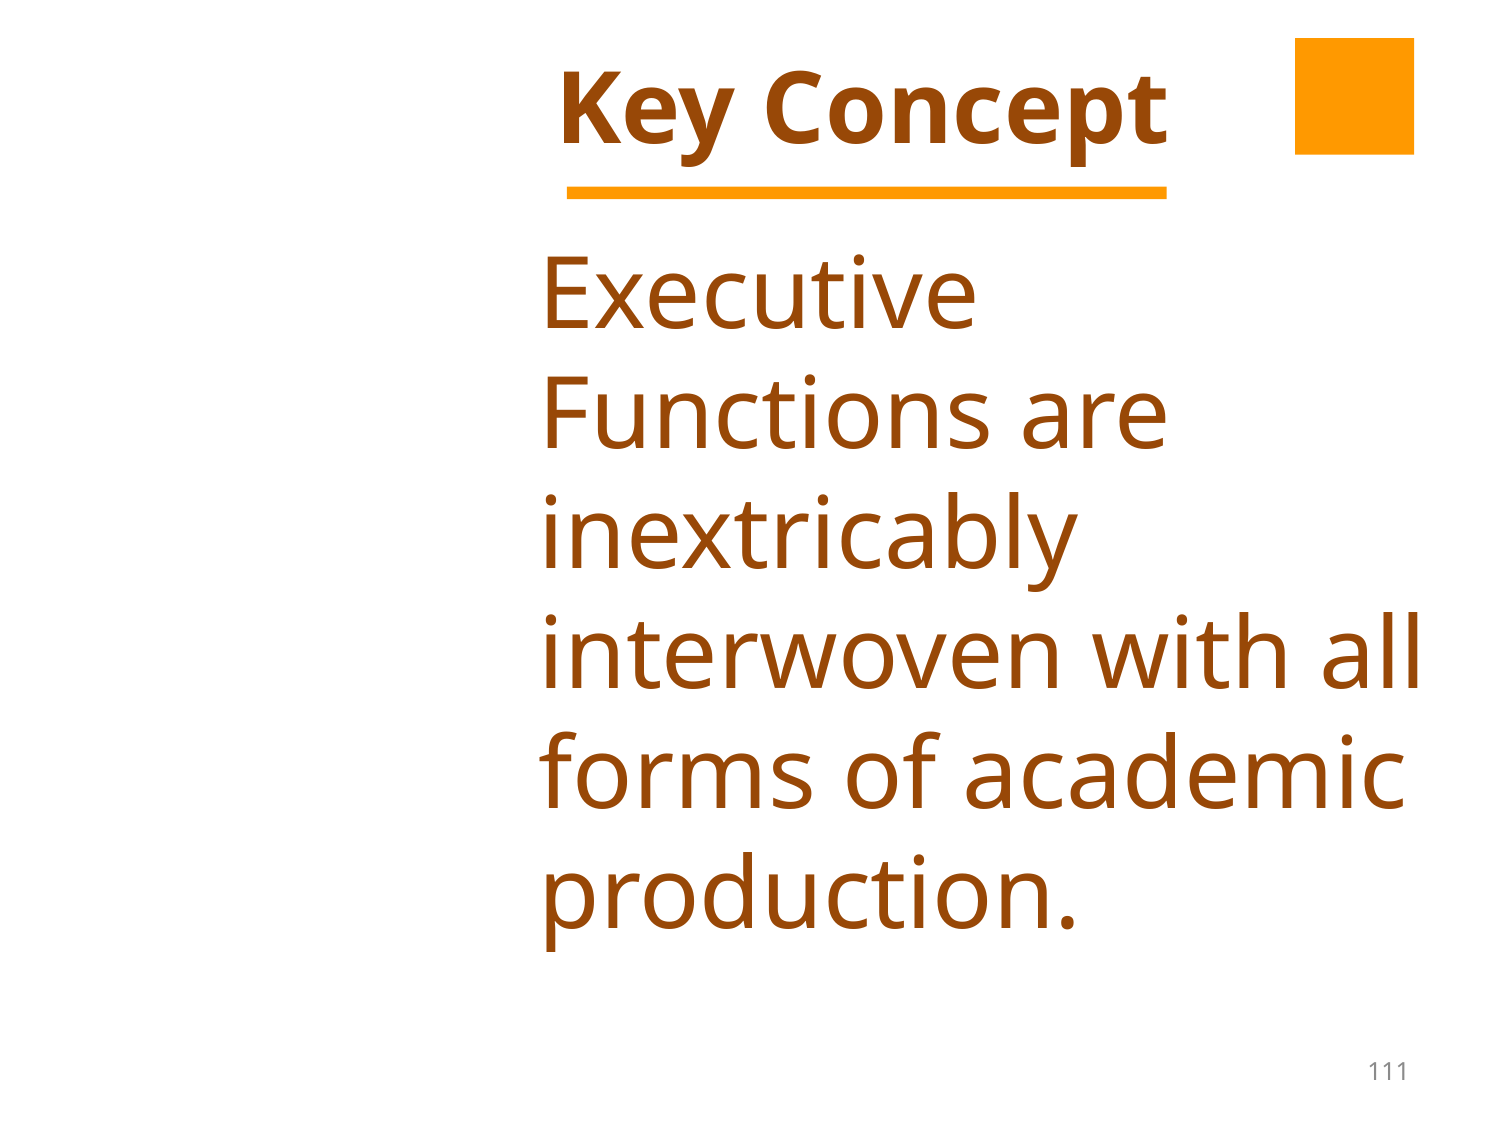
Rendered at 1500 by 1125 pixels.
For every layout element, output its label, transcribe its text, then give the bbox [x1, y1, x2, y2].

text_box Executive Functions are inextricably interwoven with all forms of academic production. [523, 221, 1465, 956]
text_box Key Concept [540, 35, 1186, 171]
slide_number 111 [1074, 1042, 1425, 1103]
text_box [1293, 36, 1416, 157]
